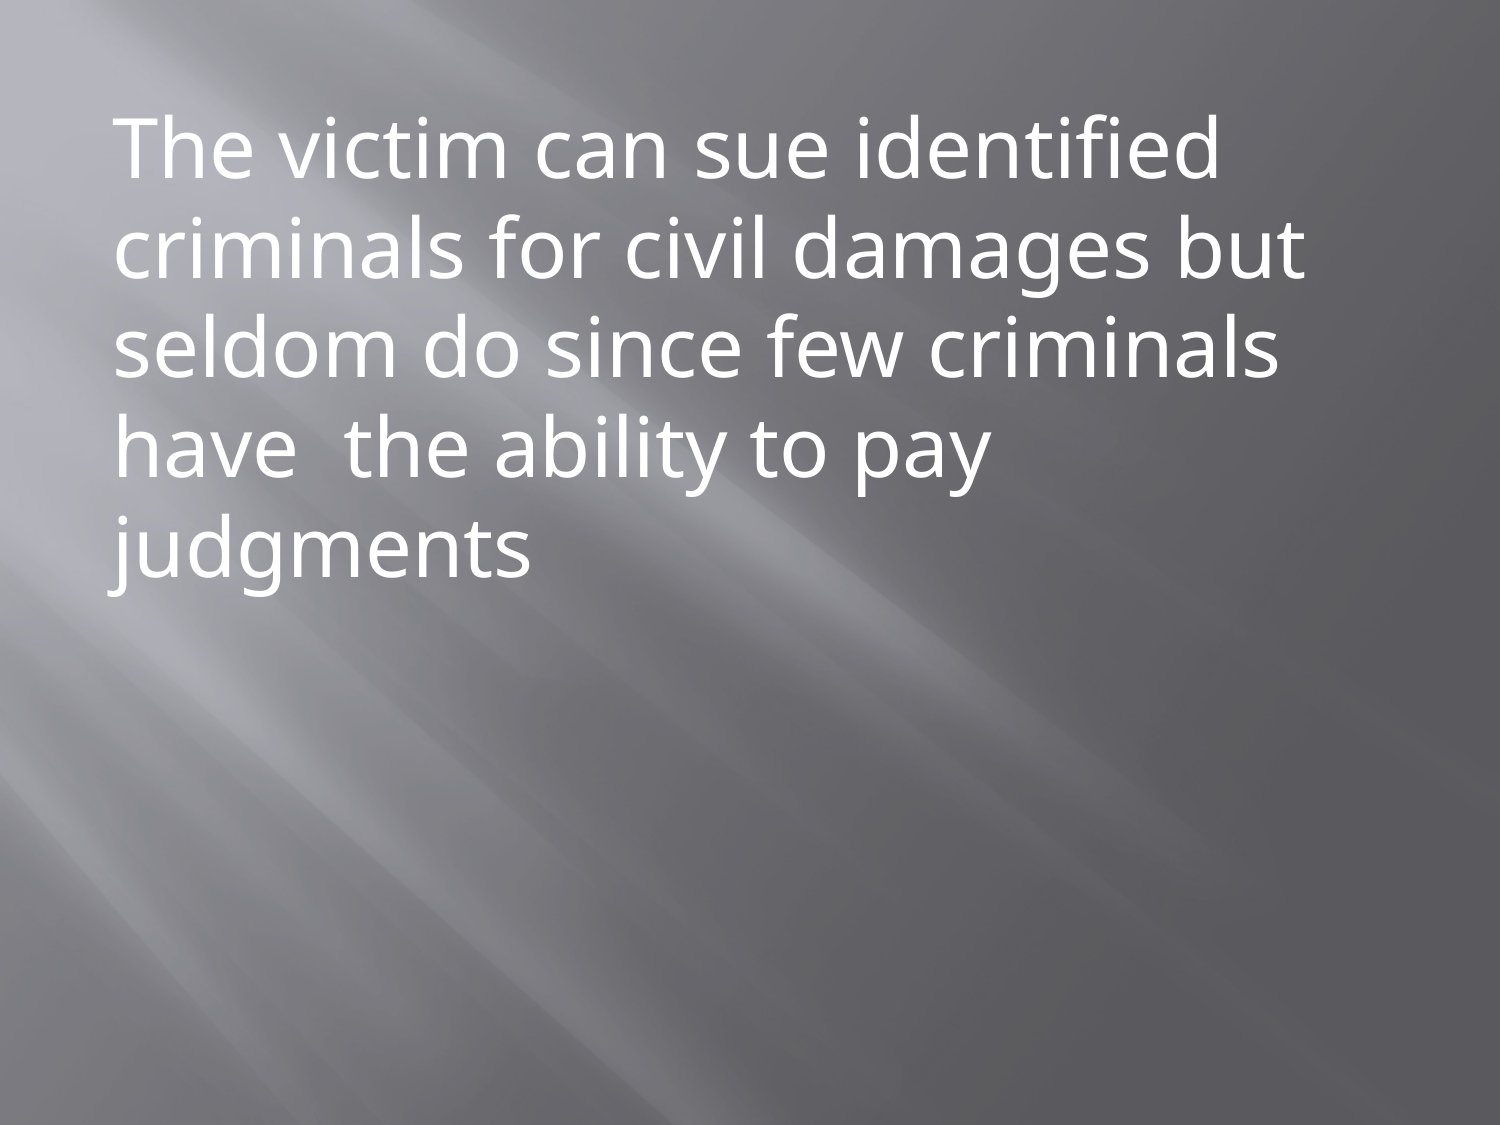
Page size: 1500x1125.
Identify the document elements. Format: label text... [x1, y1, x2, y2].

list The victim can sue identified criminals for civil damages but seldom do since few criminals have the ability to pay judgments [75, 87, 1425, 1035]
